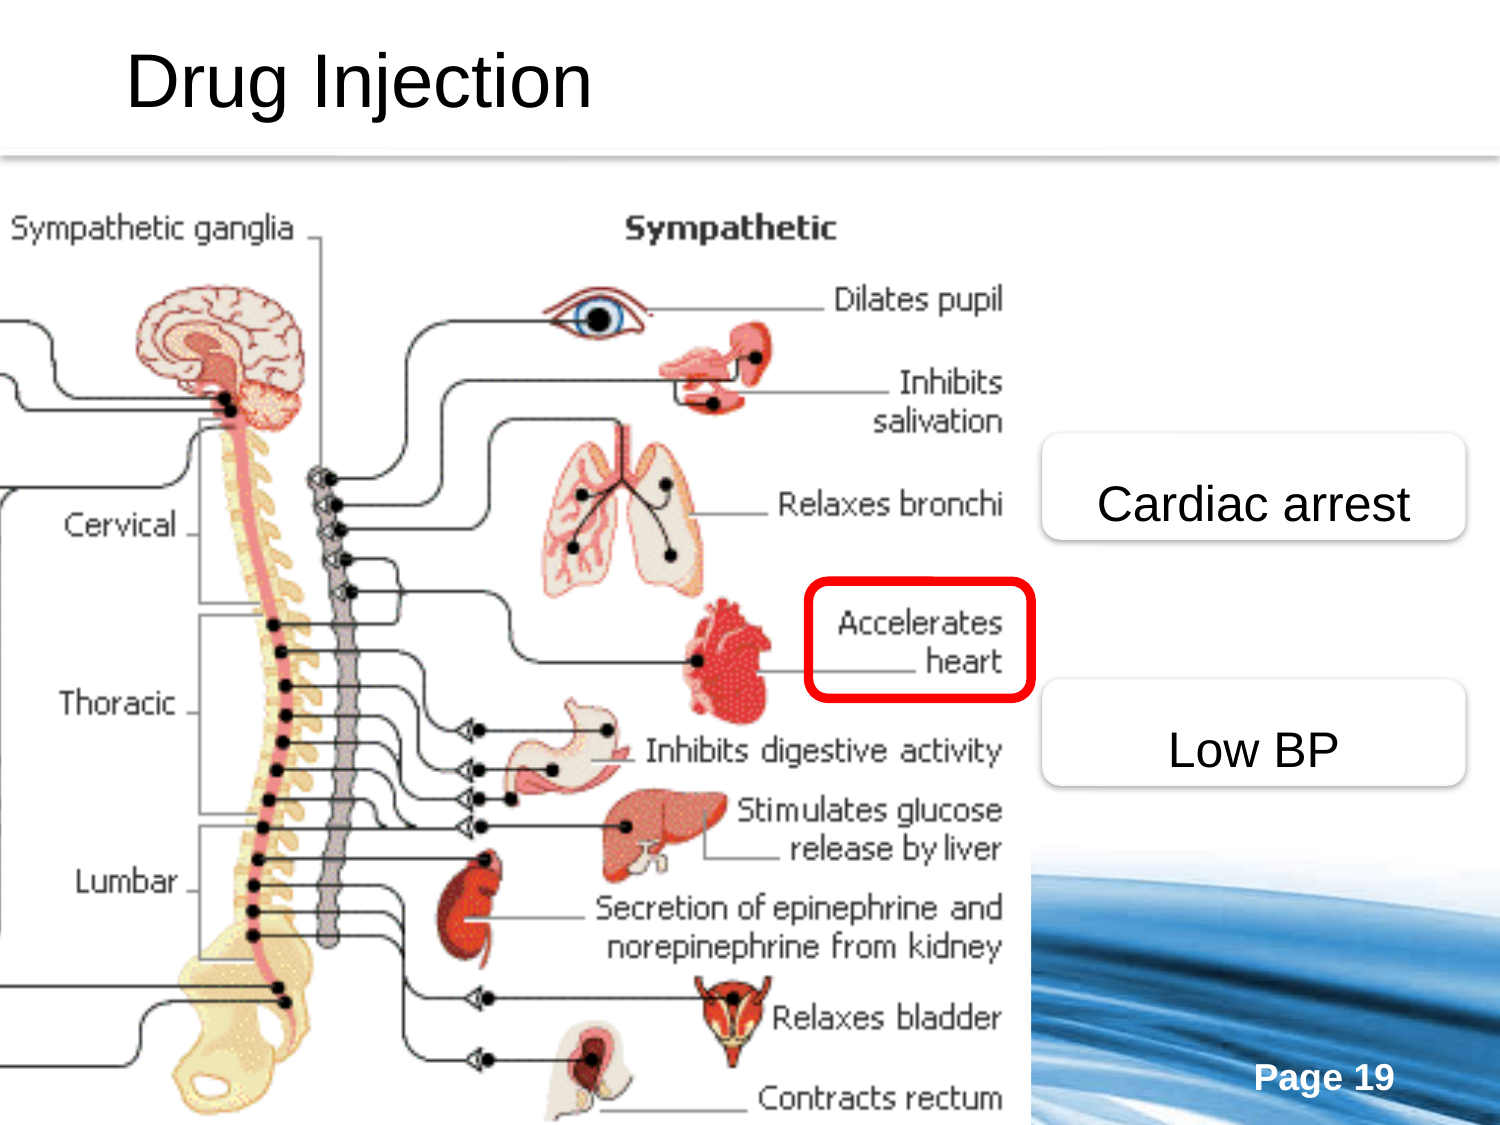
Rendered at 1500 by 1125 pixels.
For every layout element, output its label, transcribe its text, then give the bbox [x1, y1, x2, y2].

text_box [1064, 326, 1500, 764]
text_box Drug Injection [39, 23, 680, 131]
text_box Cardiac arrest [1042, 432, 1466, 540]
picture [0, 187, 1500, 1125]
text_box Low BP [1042, 678, 1466, 786]
